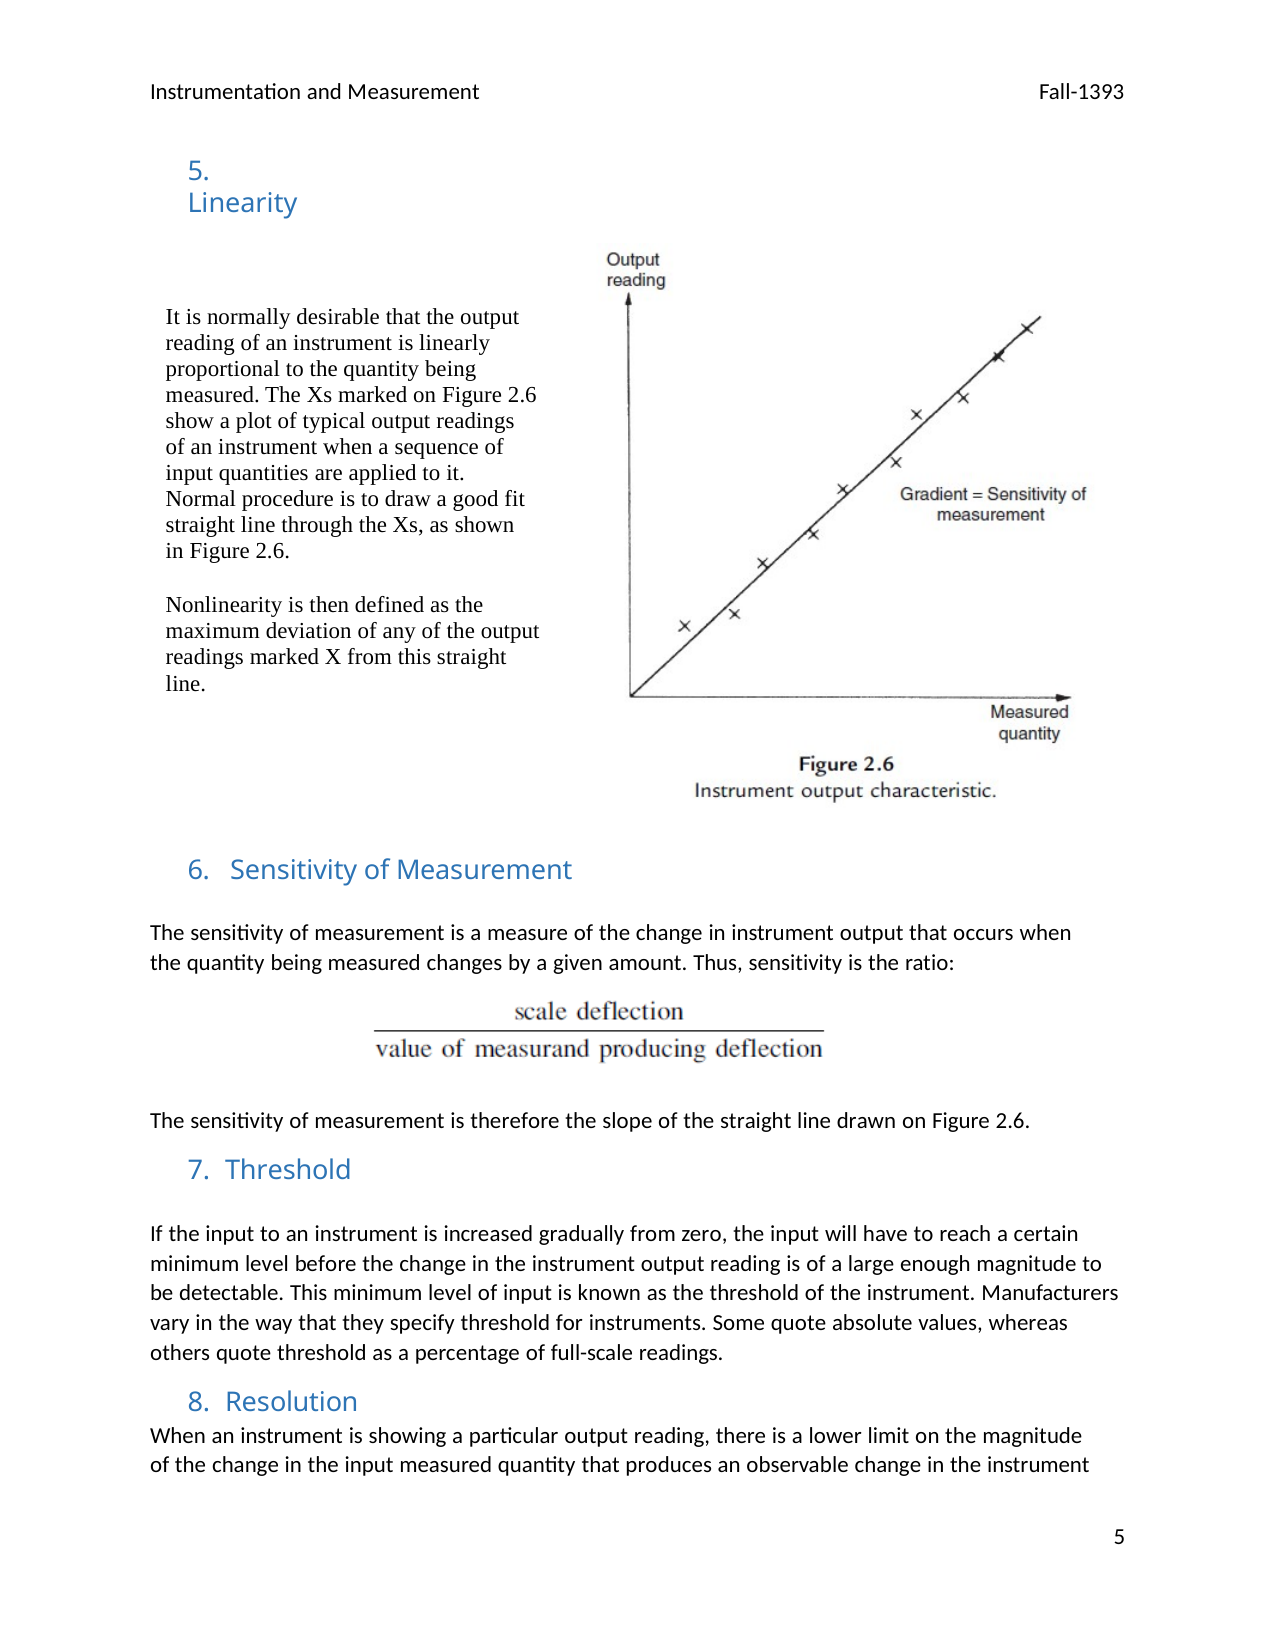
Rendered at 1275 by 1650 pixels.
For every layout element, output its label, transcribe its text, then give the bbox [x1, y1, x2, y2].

text_box 6. Sensitivity of Measurement The sensitivity of measurement is a measure of the change in instrument output that occurs when the quantity being measured changes by a given amount. Thus, sensitivity is the ratio: [147, 851, 1103, 975]
text_box The sensitivity of measurement is therefore the slope of the straight line drawn on Figure 2.6. Threshold If the input to an instrument is increased gradually from zero, the input will have to reach a certain minimum level before the change in the instrument output reading is of a large enough magnitude to be detectable. This minimum level of input is known as the threshold of the instrument. Manufacturers vary in the way that they specify threshold for instruments. Some quote absolute values, whereas others quote threshold as a percentage of full-scale readings. Resolution When an instrument is showing a particular output reading, there is a lower limit on the magnitude of the change in the input measured quantity that produces an observable change in the instrument [147, 1105, 1128, 1478]
text_box [357, 989, 848, 1069]
slide_number 5 [1097, 1521, 1130, 1650]
text_box [596, 243, 1099, 809]
text_box 5. Linearity [185, 153, 321, 219]
text_box It is normally desirable that the output reading of an instrument is linearly proportional to the quantity being measured. The Xs marked on Figure 2.6 show a plot of typical output readings of an instrument when a sequence of input quantities are applied to it. Normal procedure is to draw a good fit straight line through the Xs, as shown in Figure 2.6. Nonlinearity is then defined as the maximum deviation of any of the output readings marked X from this straight line. [163, 303, 552, 697]
text_box Instrumentation and Measurement [147, 77, 482, 105]
text_box Fall-1393 [1037, 77, 1127, 105]
